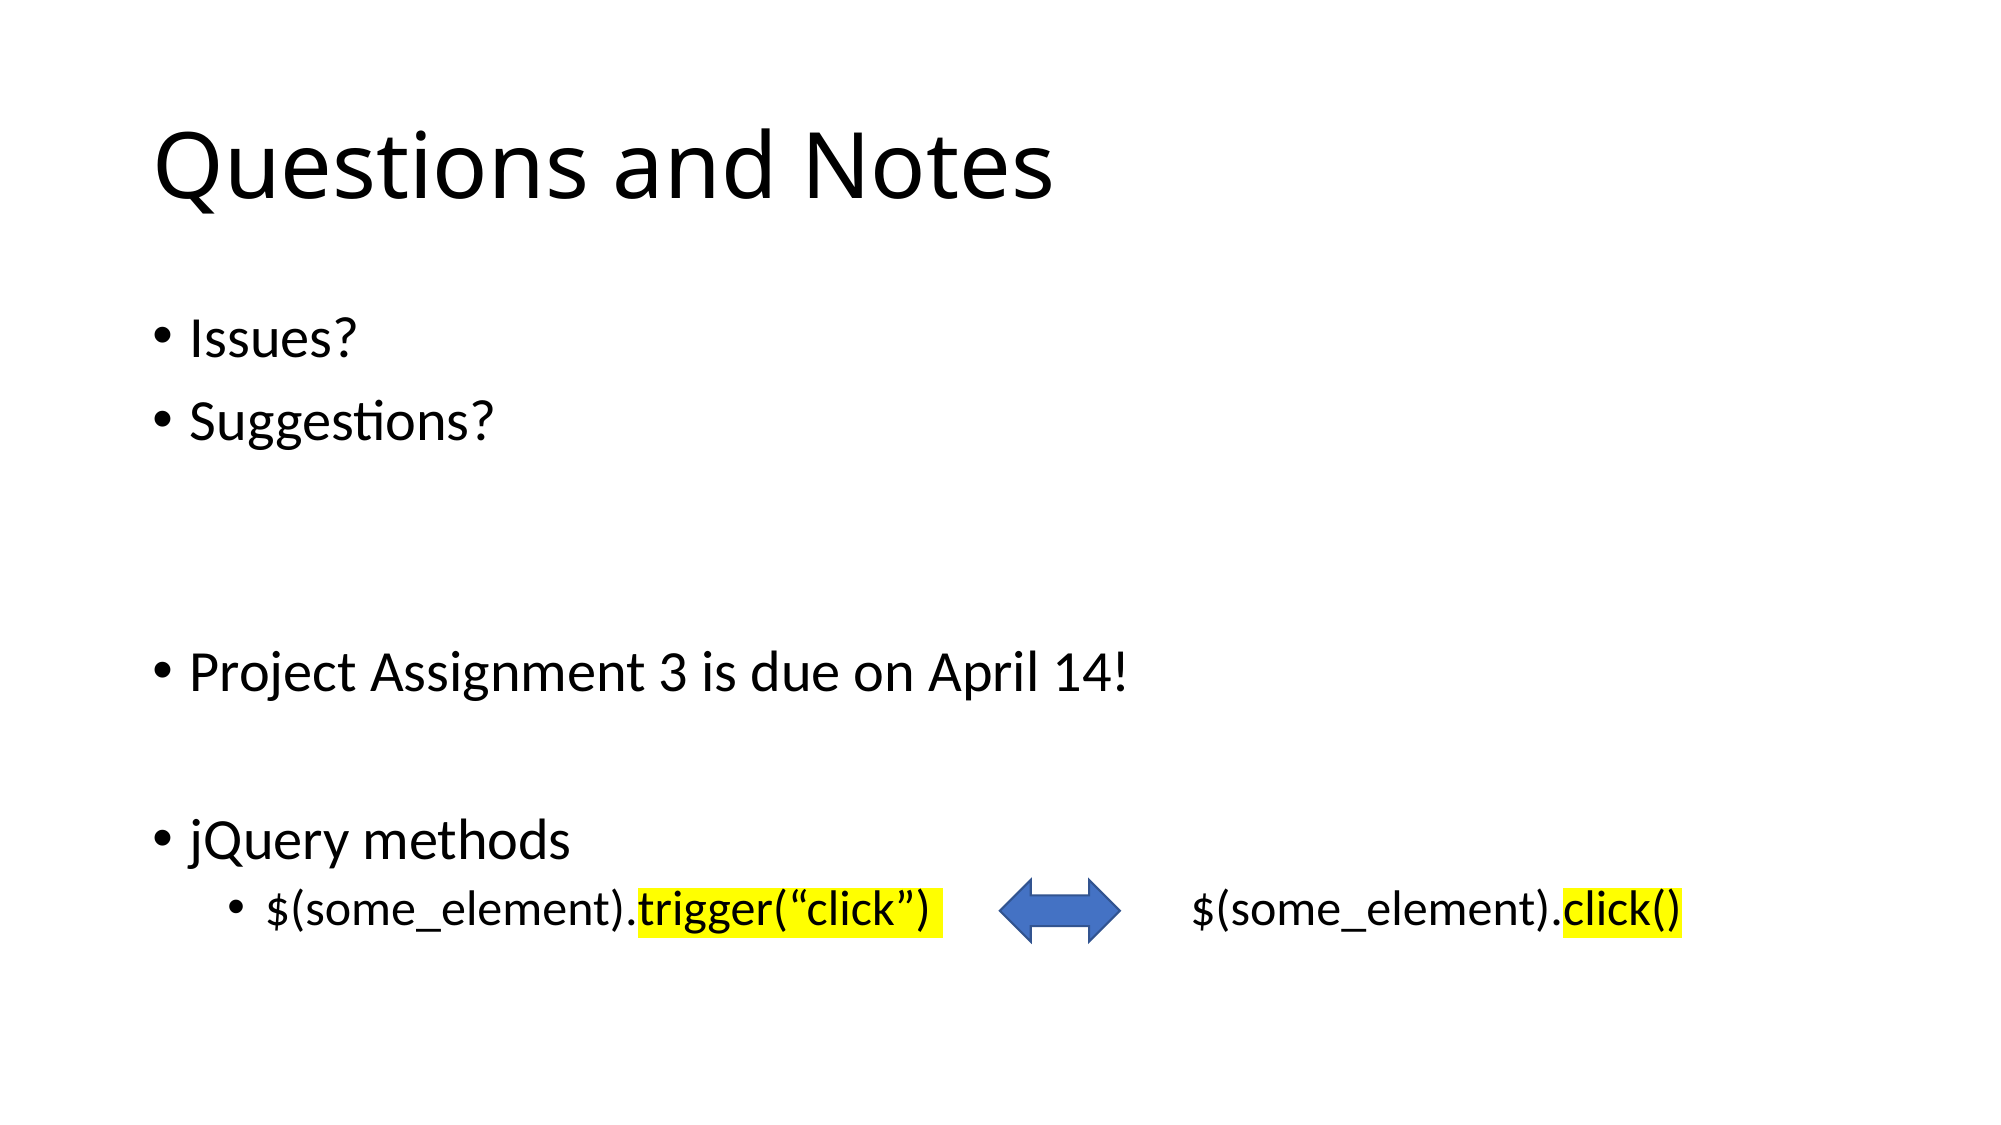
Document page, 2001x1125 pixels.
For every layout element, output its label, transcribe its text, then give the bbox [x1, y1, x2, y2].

title Questions and Notes [137, 59, 1863, 278]
list Issues? Suggestions? Project Assignment 3 is due on April 14! jQuery methods $(some_element).trigger(“click”) $(some_element).click() [137, 299, 1863, 1014]
text_box [998, 877, 1122, 945]
